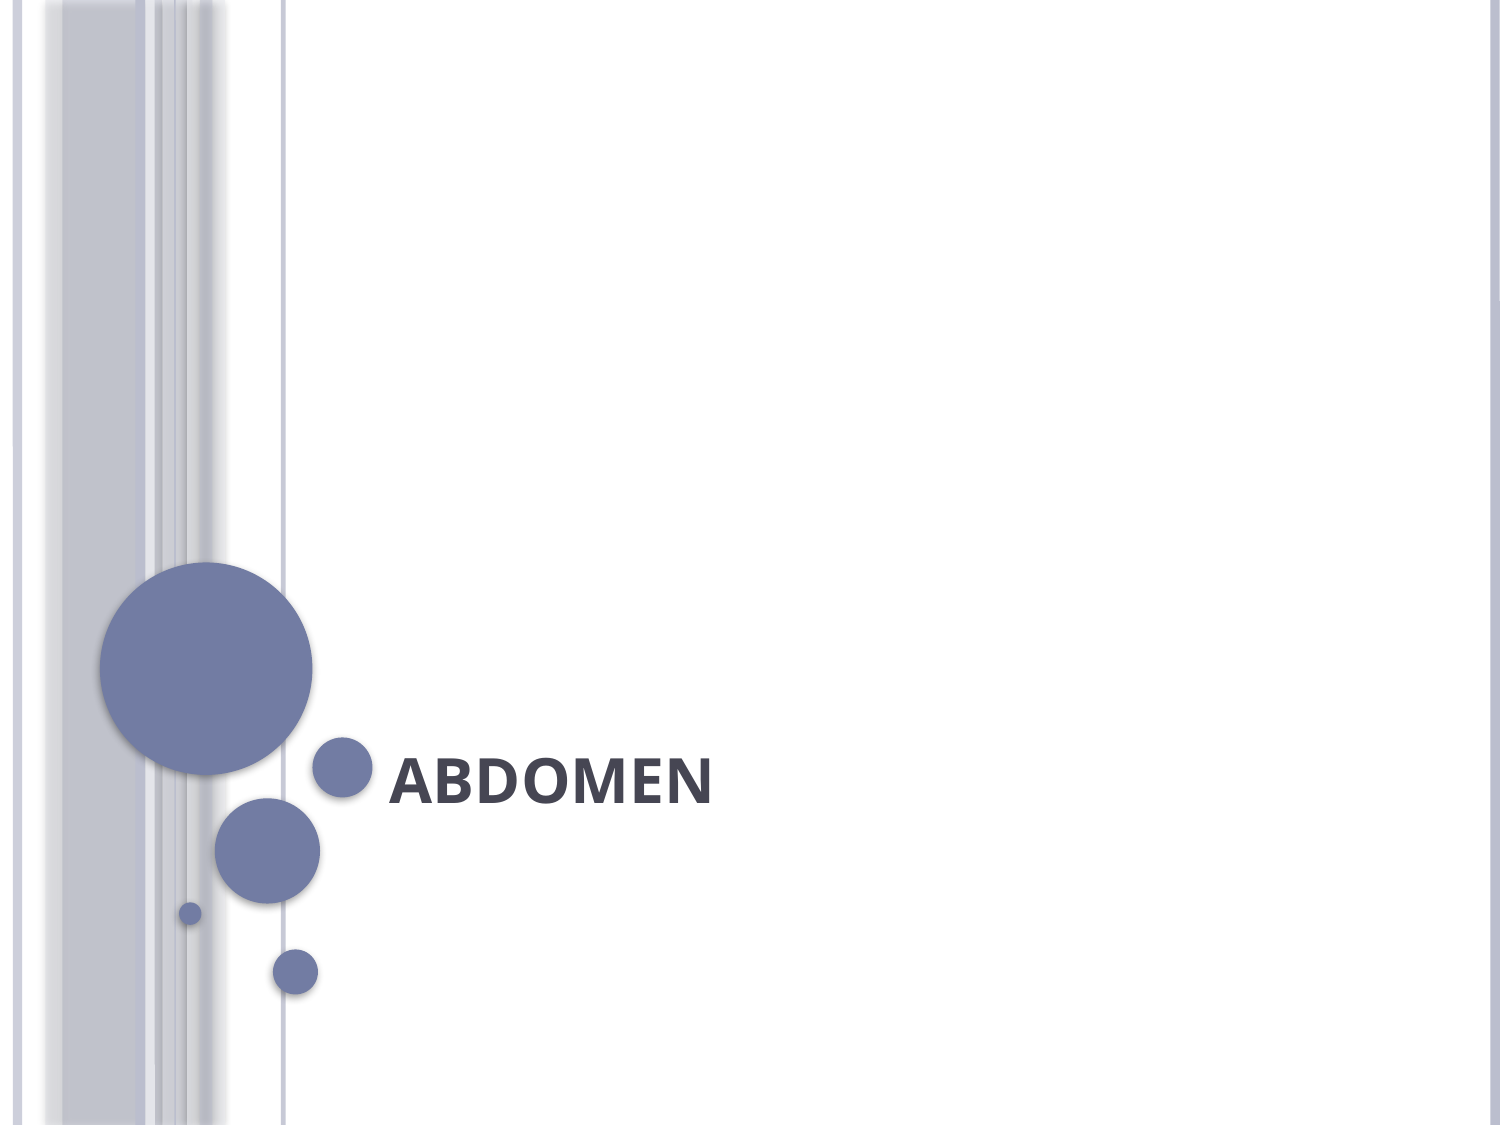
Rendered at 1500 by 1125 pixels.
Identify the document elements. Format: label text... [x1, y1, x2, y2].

title ABDOMEN [375, 512, 1388, 824]
